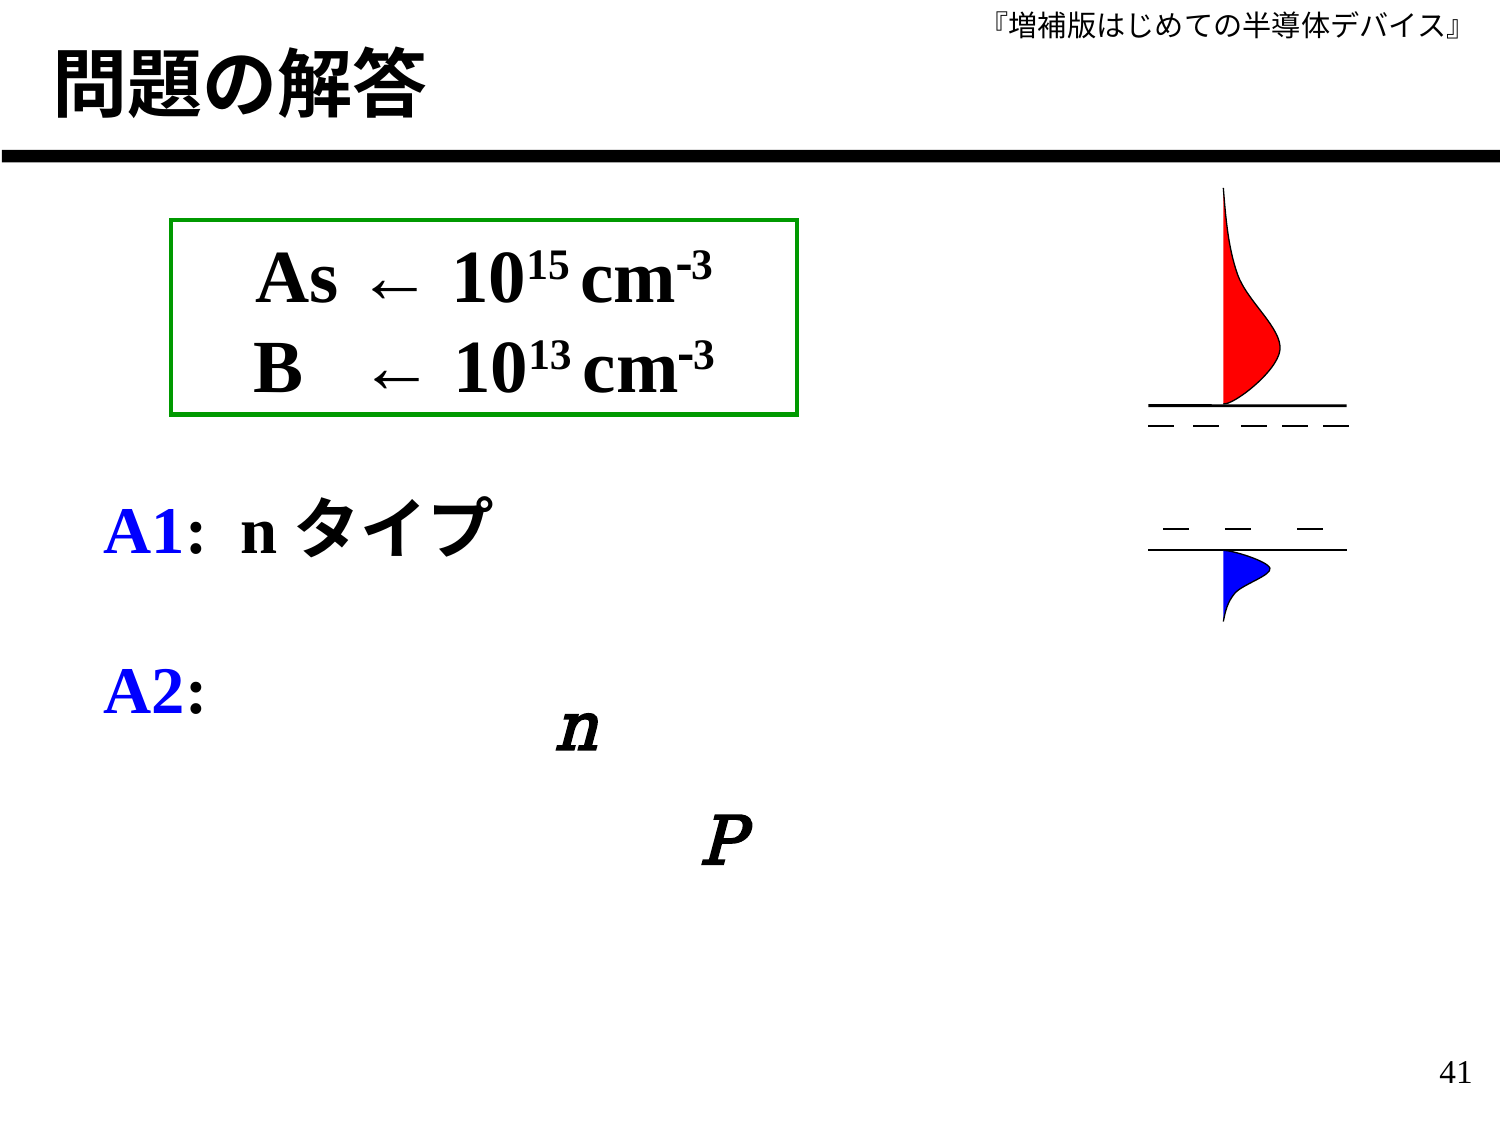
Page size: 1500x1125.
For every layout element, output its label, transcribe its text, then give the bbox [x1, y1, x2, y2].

title 問題の解答 [37, 0, 1500, 163]
text_box A1: nタイプ A2: [88, 479, 822, 735]
text_box As ← 1015 cm3 B ← 1013 cm3 [171, 219, 798, 415]
picture [1147, 187, 1351, 622]
text_box 41 [1175, 1042, 1488, 1118]
